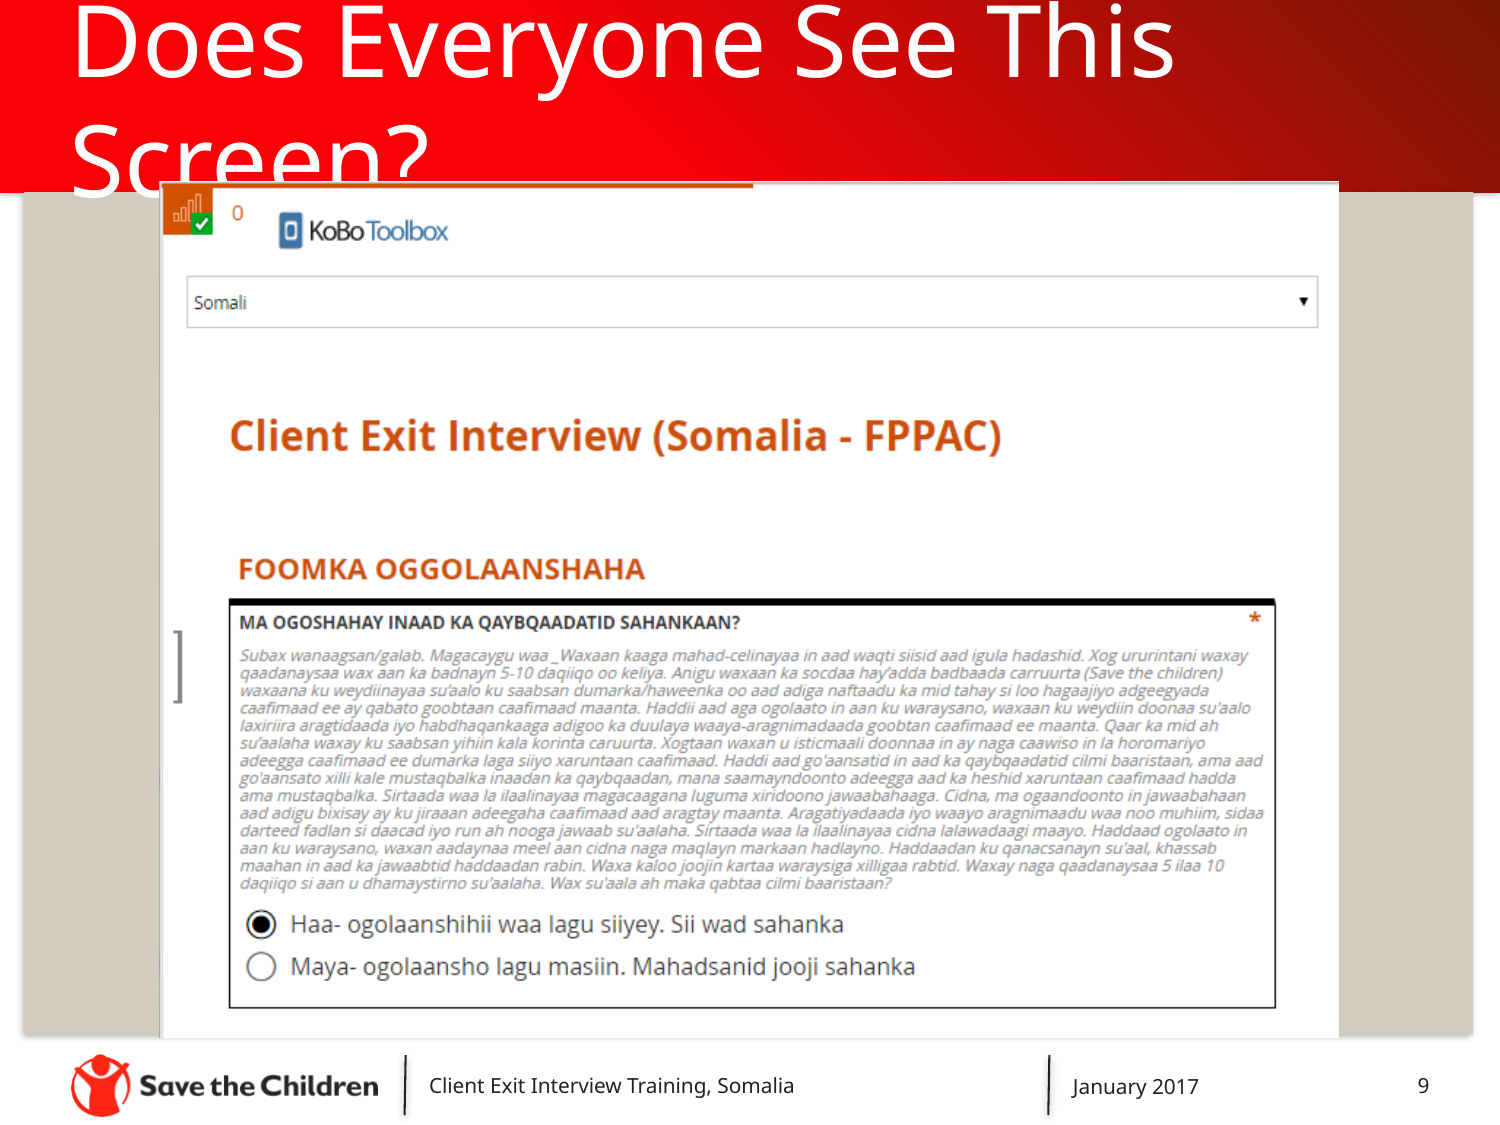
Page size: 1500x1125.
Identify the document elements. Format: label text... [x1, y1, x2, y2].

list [159, 180, 1339, 1039]
title Does Everyone See This Screen? [69, 33, 1429, 163]
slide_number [1057, 1056, 1317, 1117]
footer Client Exit Interview Training, Somalia [414, 1056, 1042, 1117]
picture [71, 1054, 378, 1117]
slide_number 9 [1317, 1056, 1445, 1117]
